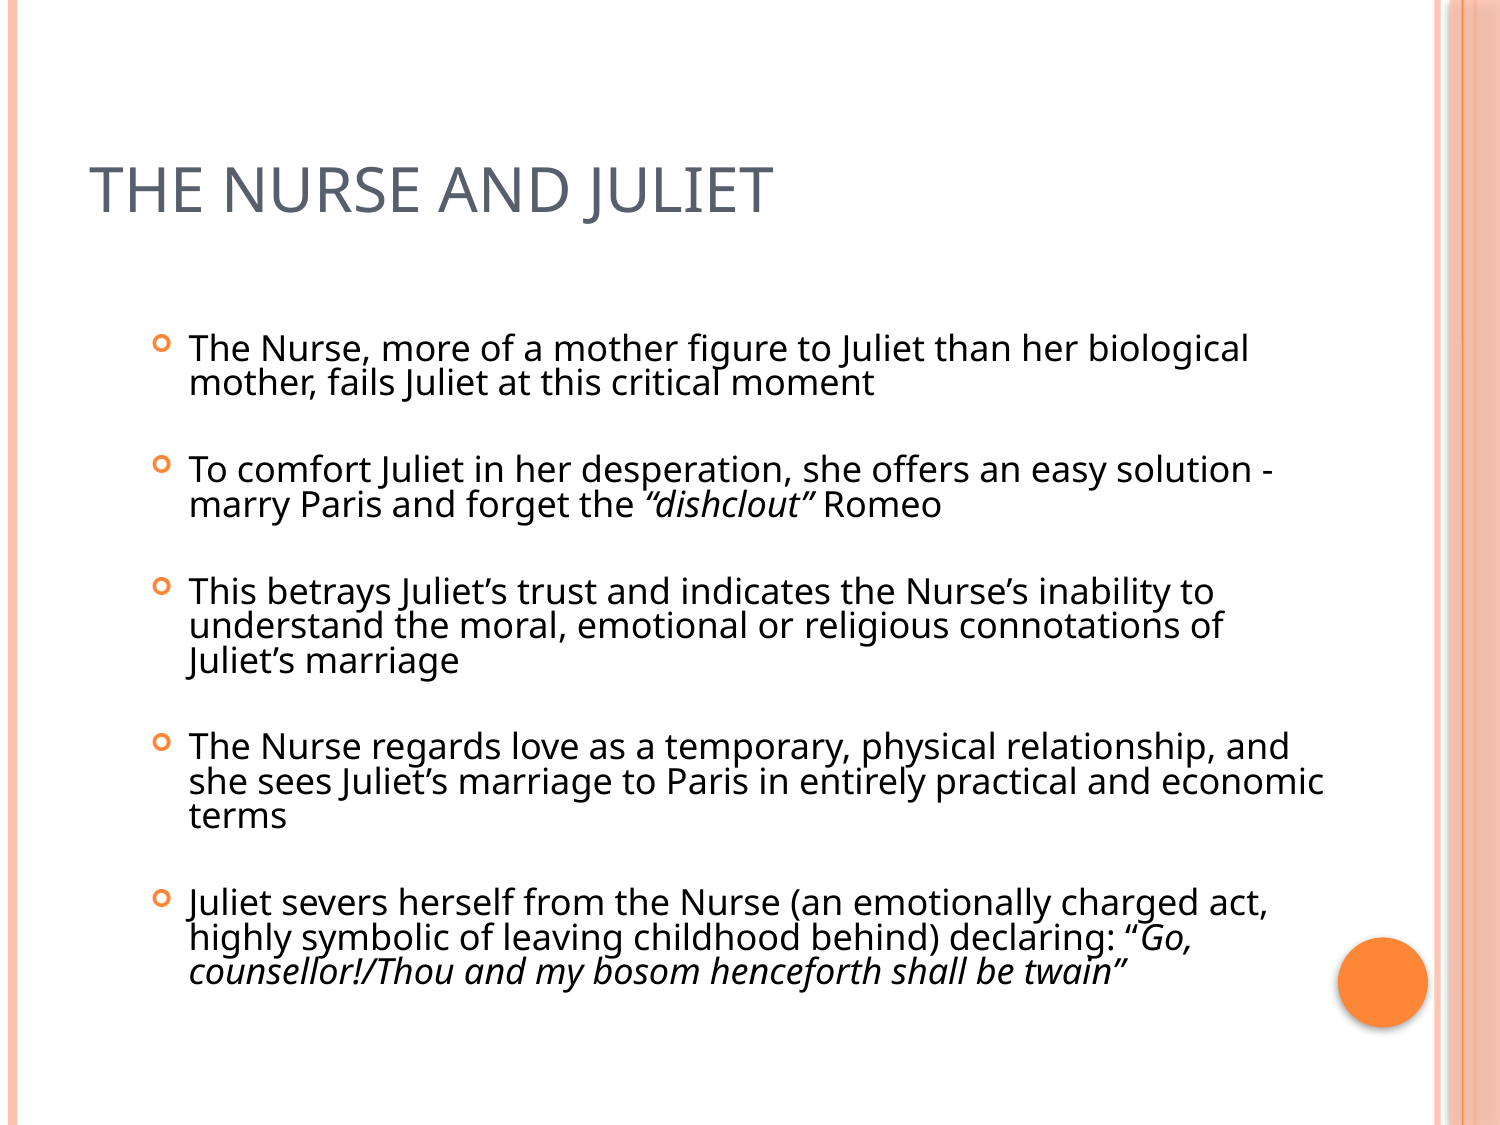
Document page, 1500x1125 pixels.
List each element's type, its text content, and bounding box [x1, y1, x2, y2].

list The Nurse, more of a mother figure to Juliet than her biological mother, fails Juliet at this critical moment To comfort Juliet in her desperation, she offers an easy solution - marry Paris and forget the “dishclout” Romeo This betrays Juliet’s trust and indicates the Nurse’s inability to understand the moral, emotional or religious connotations of Juliet’s marriage The Nurse regards love as a temporary, physical relationship, and she sees Juliet’s marriage to Paris in entirely practical and economic terms Juliet severs herself from the Nurse (an emotionally charged act, highly symbolic of leaving childhood behind) declaring: “Go, counsellor!/Thou and my bosom henceforth shall be twain” [135, 326, 1352, 1002]
title The Nurse and Juliet [75, 45, 1300, 233]
